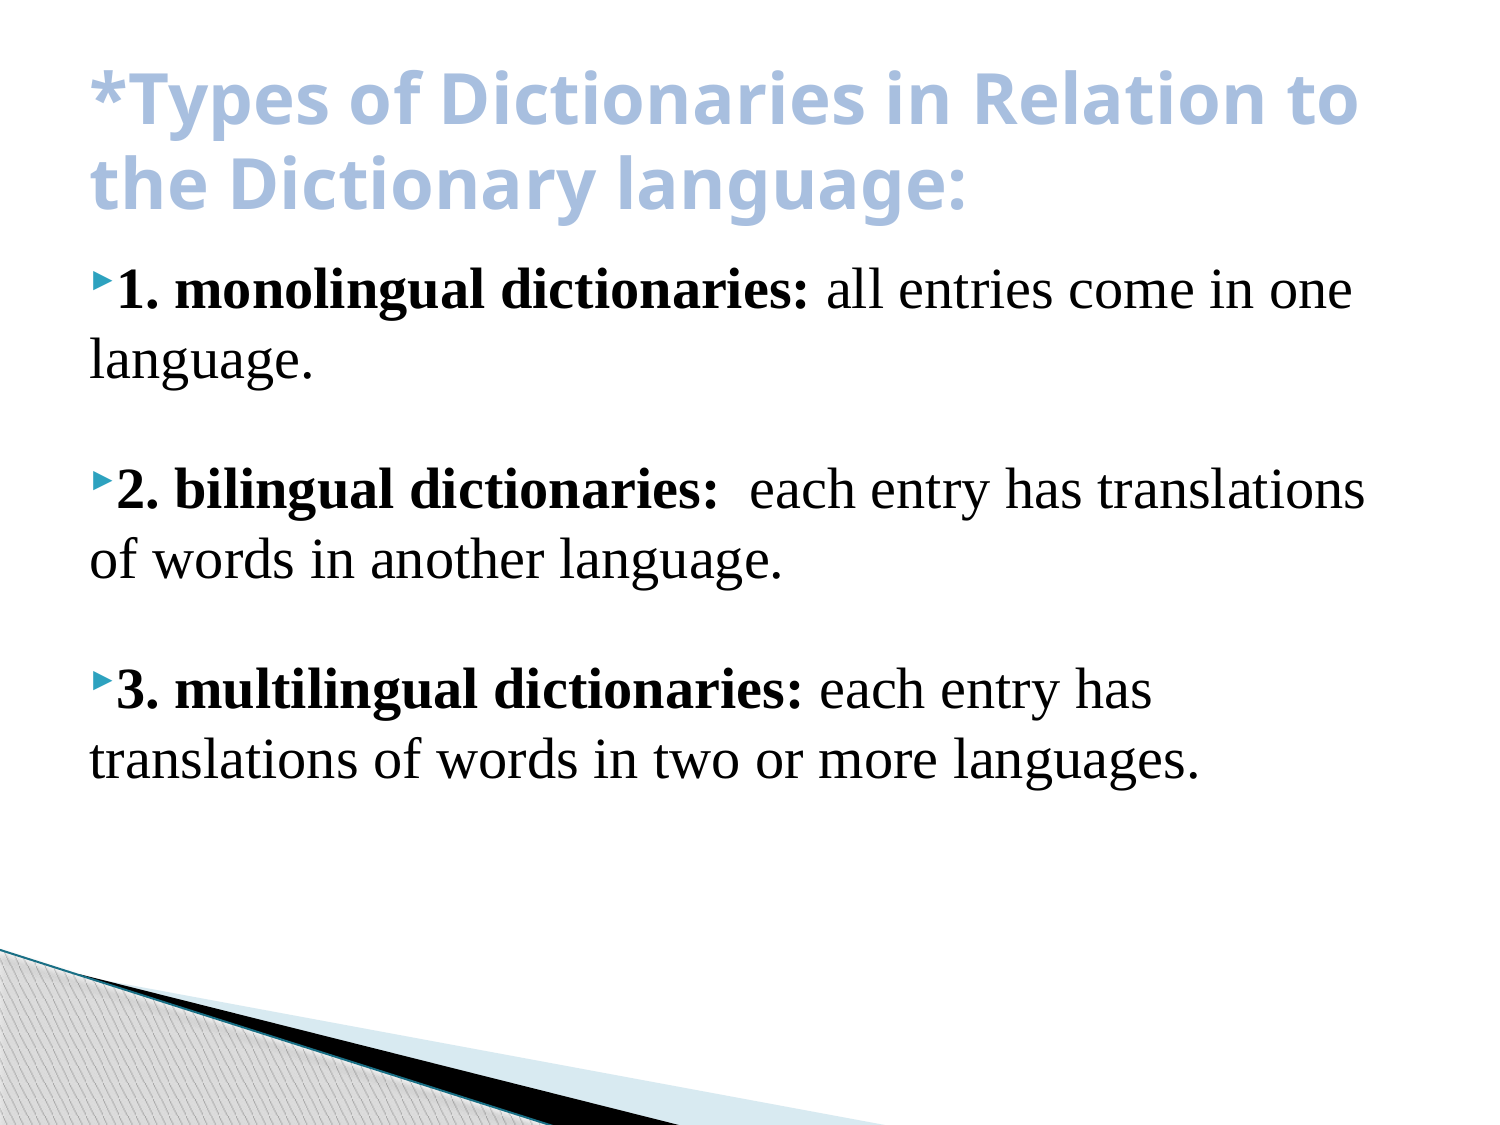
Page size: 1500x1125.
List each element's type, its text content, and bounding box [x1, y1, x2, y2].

title *Types of Dictionaries in Relation to the Dictionary language: [75, 45, 1425, 233]
list 1. monolingual dictionaries: all entries come in one language. 2. bilingual dictionaries: each entry has translations of words in another language. 3. multilingual dictionaries: each entry has translations of words in two or more languages. [75, 243, 1425, 986]
